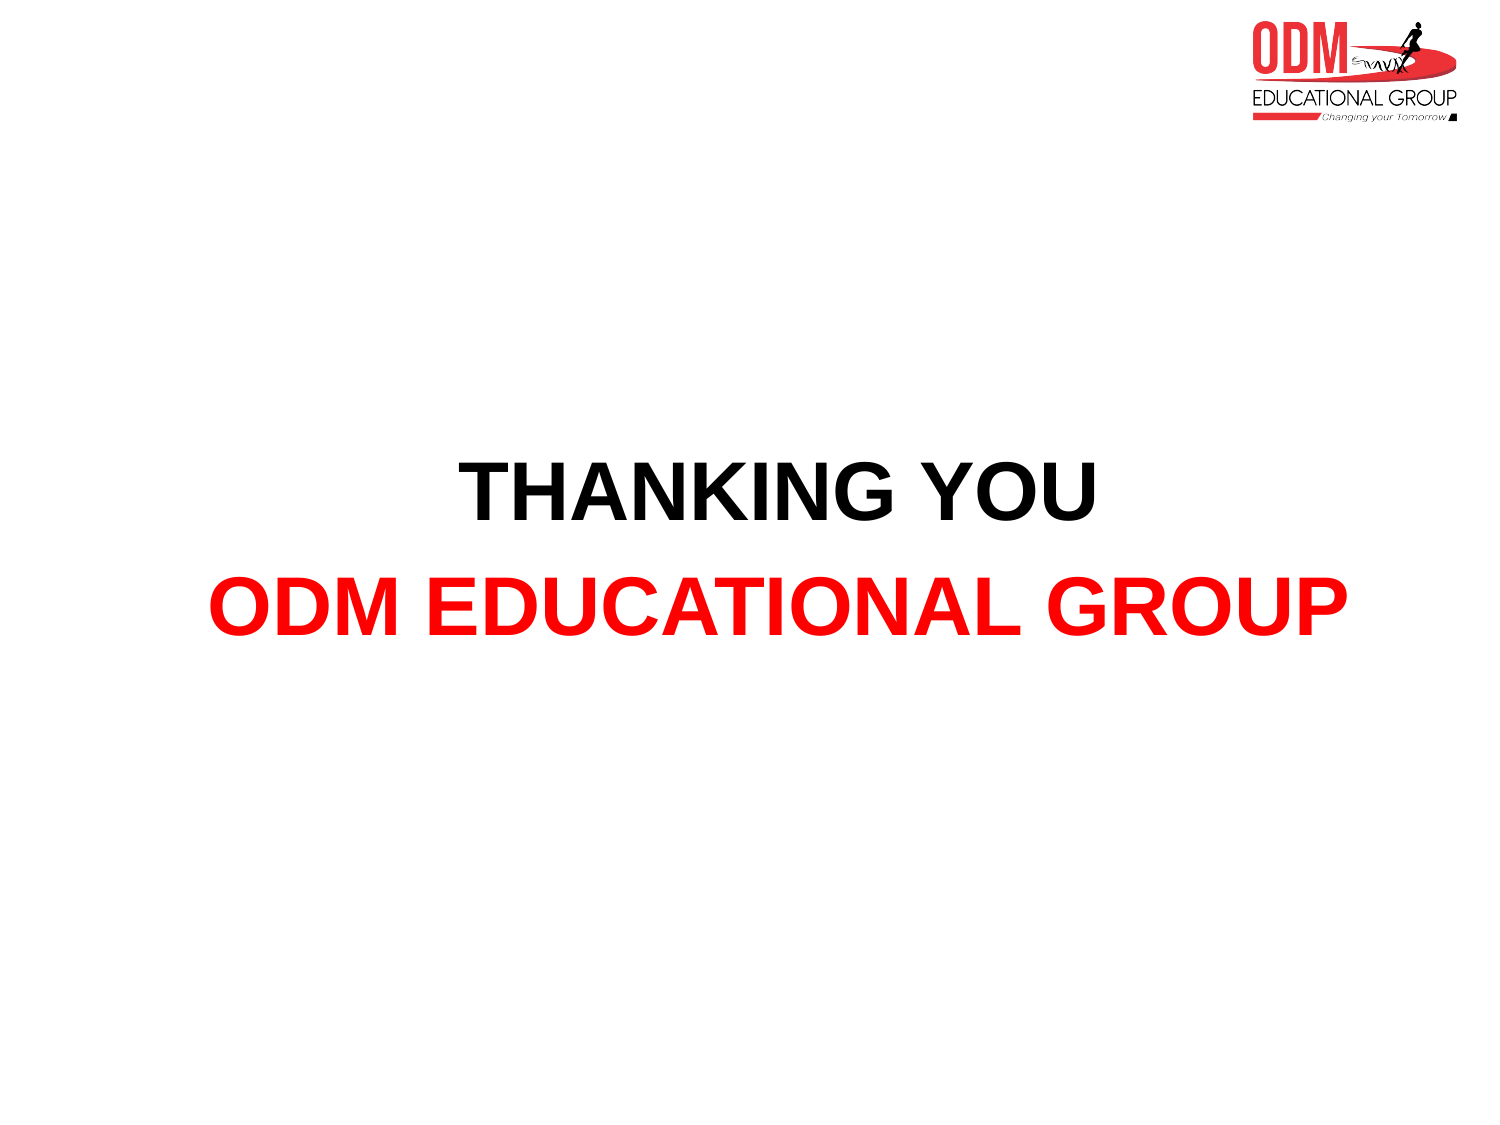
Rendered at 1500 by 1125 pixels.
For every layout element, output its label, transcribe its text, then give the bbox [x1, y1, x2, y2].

picture [1253, 20, 1457, 122]
text_box THANKING YOU ODM EDUCATIONAL GROUP [101, 262, 1382, 847]
